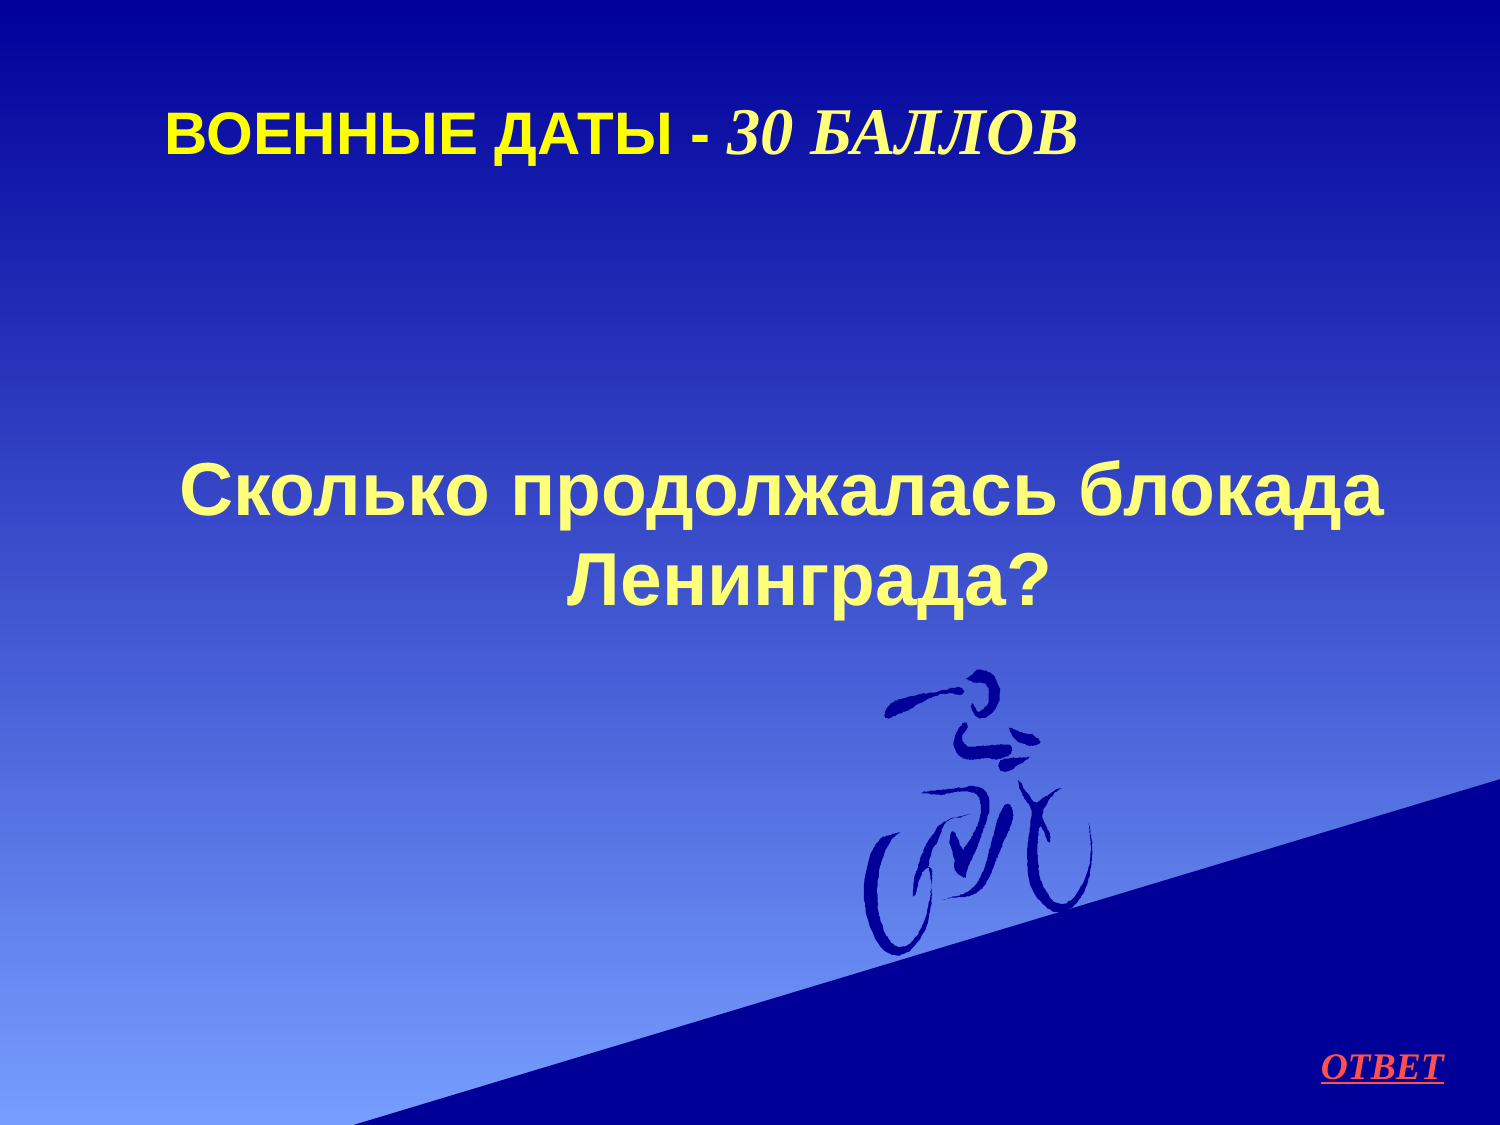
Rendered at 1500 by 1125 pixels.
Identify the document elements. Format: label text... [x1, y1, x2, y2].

text_box ОТВЕТ [1306, 1034, 1459, 1095]
title военные даты - 30 баллов [149, 0, 1500, 256]
list Сколько продолжалась блокада Ленинграда? [149, 432, 1415, 771]
